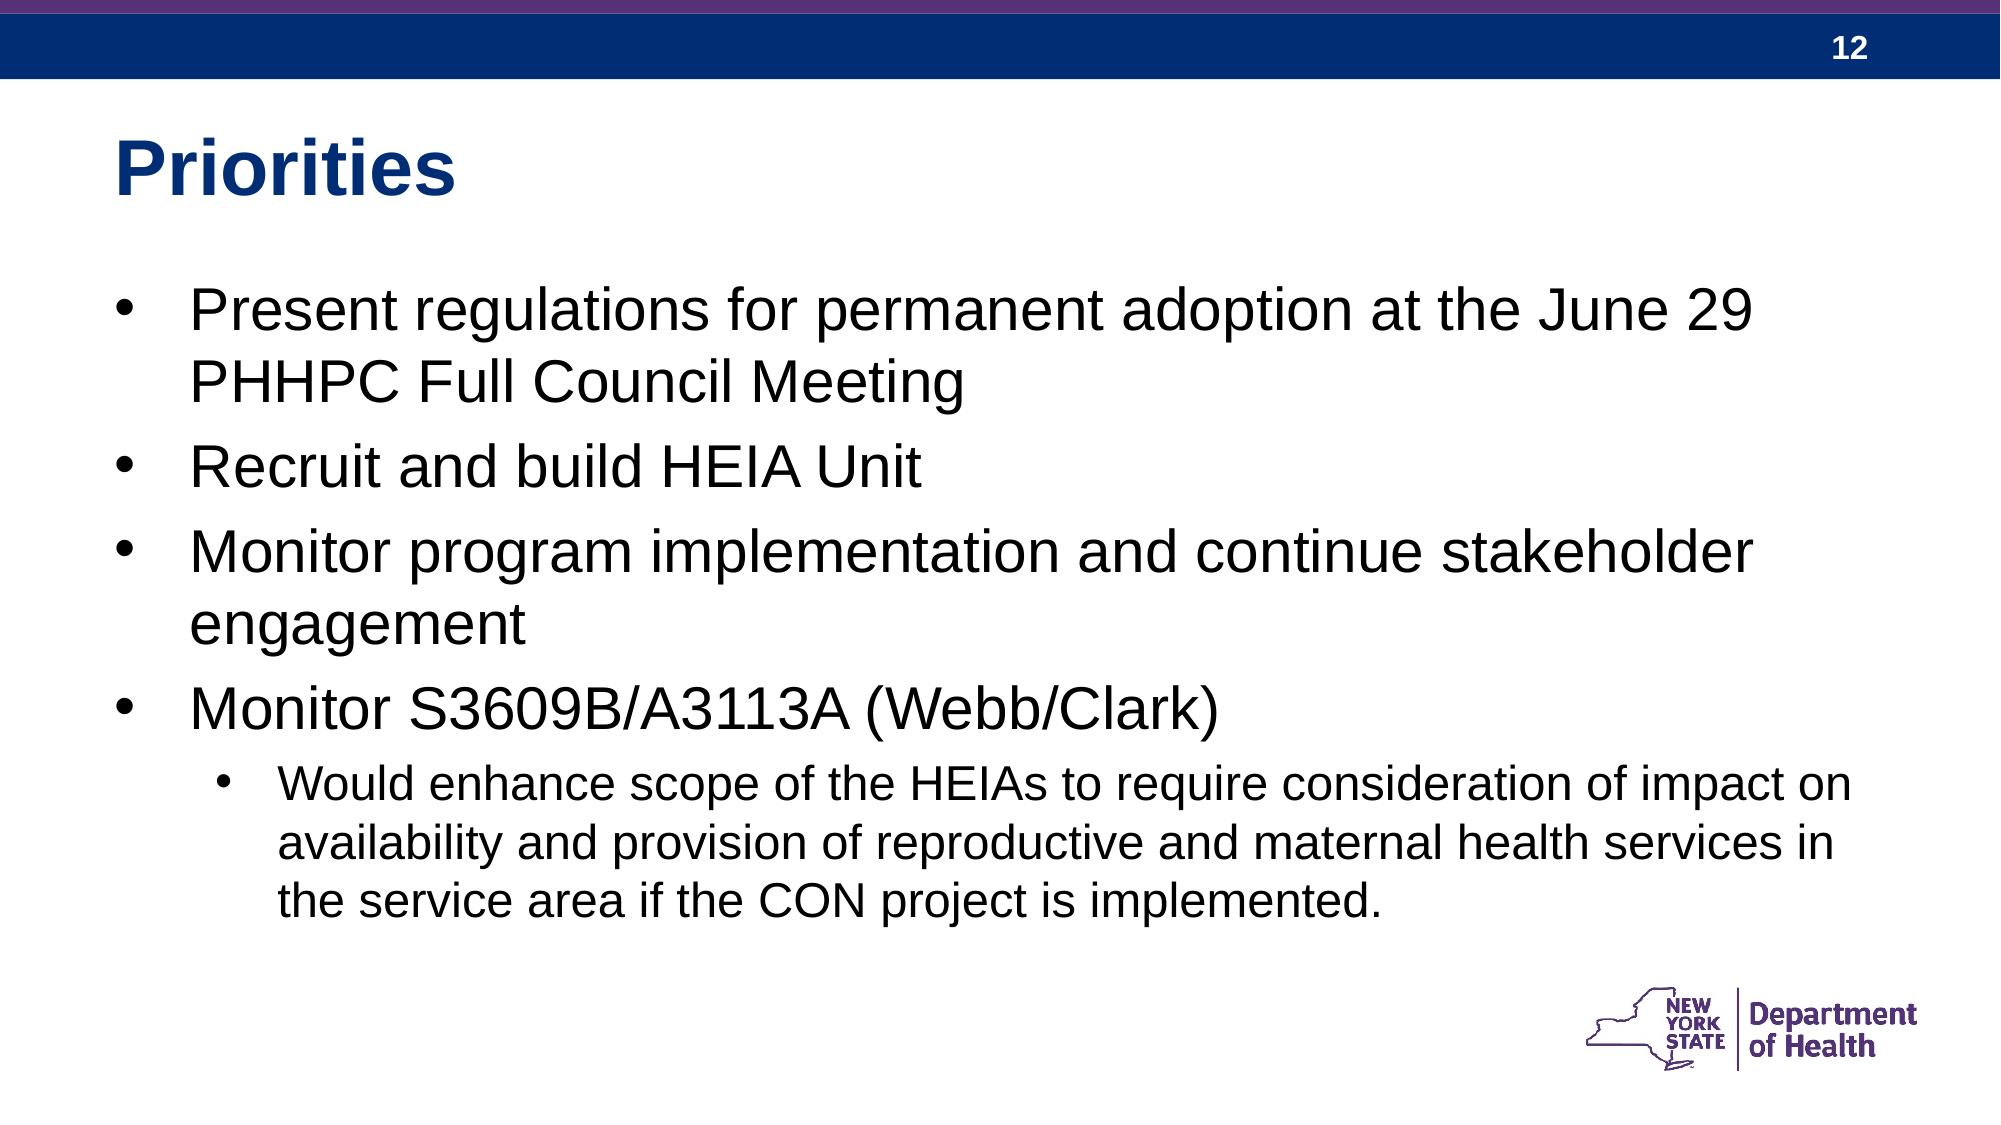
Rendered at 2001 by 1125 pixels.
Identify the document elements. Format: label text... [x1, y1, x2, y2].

title Priorities [99, 69, 1900, 258]
picture [1586, 987, 1917, 1071]
list Present regulations for permanent adoption at the June 29 PHHPC Full Council Meeting Recruit and build HEIA Unit Monitor program implementation and continue stakeholder engagement Monitor S3609B/A3113A (Webb/Clark) Would enhance scope of the HEIAs to require consideration of impact on availability and provision of reproductive and maternal health services in the service area if the CON project is implemented. [99, 262, 1900, 1005]
